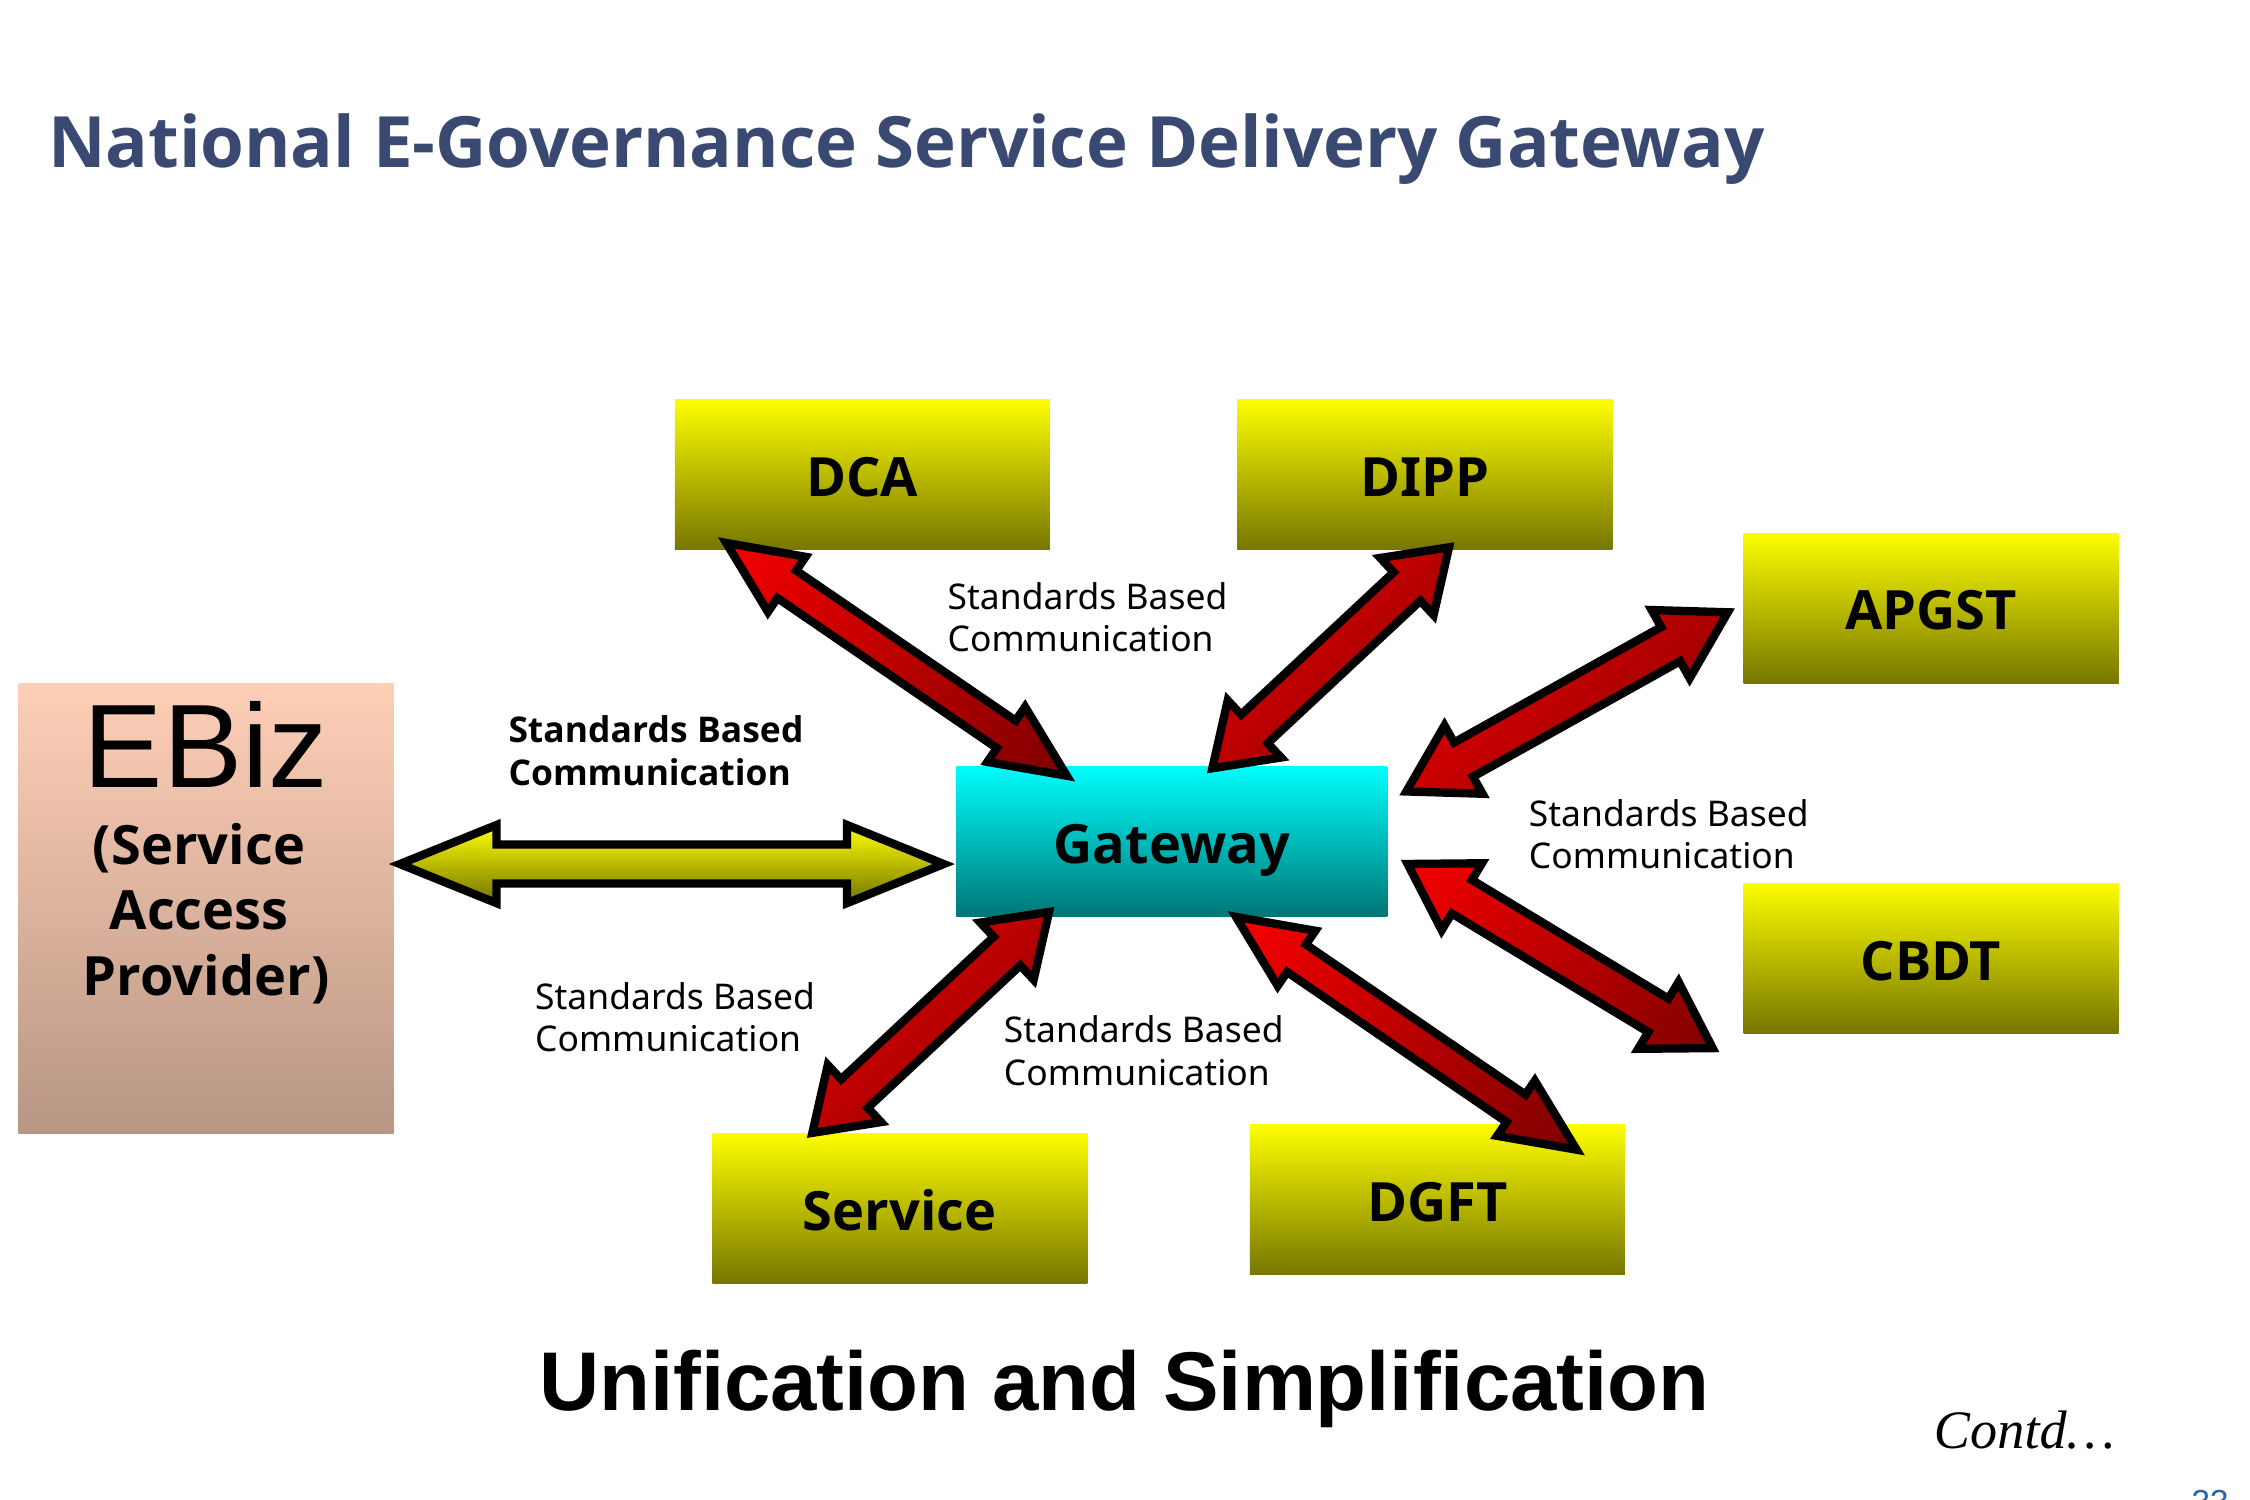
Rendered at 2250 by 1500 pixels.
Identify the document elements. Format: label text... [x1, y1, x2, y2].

title National E-Governance Service Delivery Gateway [48, 96, 2250, 217]
text_box Contd… [1912, 1383, 2232, 1470]
text_box Unification and Simplification [206, 1316, 2044, 1438]
slide_number 33 [1781, 1449, 2250, 1500]
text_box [18, 399, 2119, 1284]
